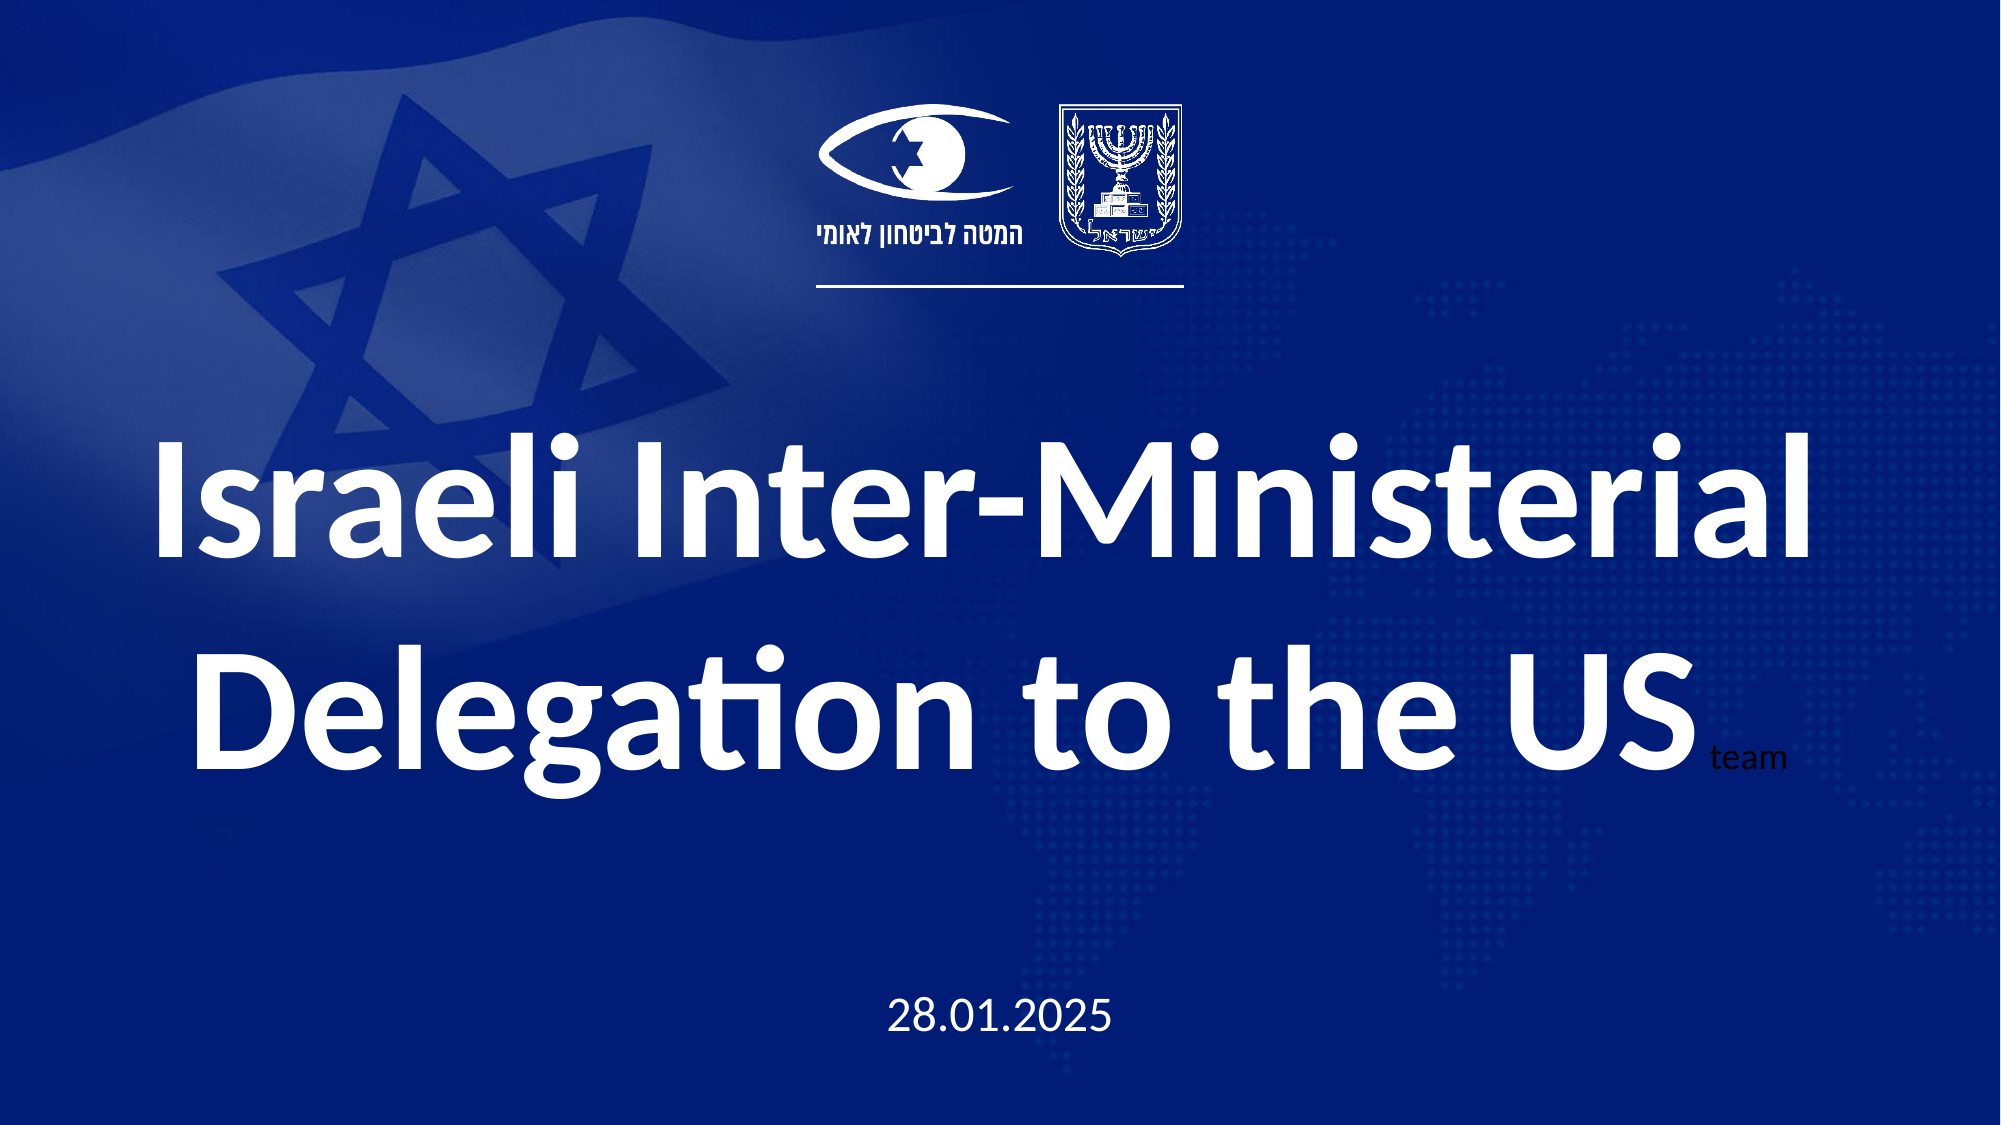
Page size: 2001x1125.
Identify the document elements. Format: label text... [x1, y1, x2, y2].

text_box 28.01.2025 [694, 973, 1305, 1049]
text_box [817, 104, 1183, 258]
picture [0, 0, 2001, 1125]
text_box Israeli Inter-Ministerial Delegation to the US team [45, 372, 1923, 813]
